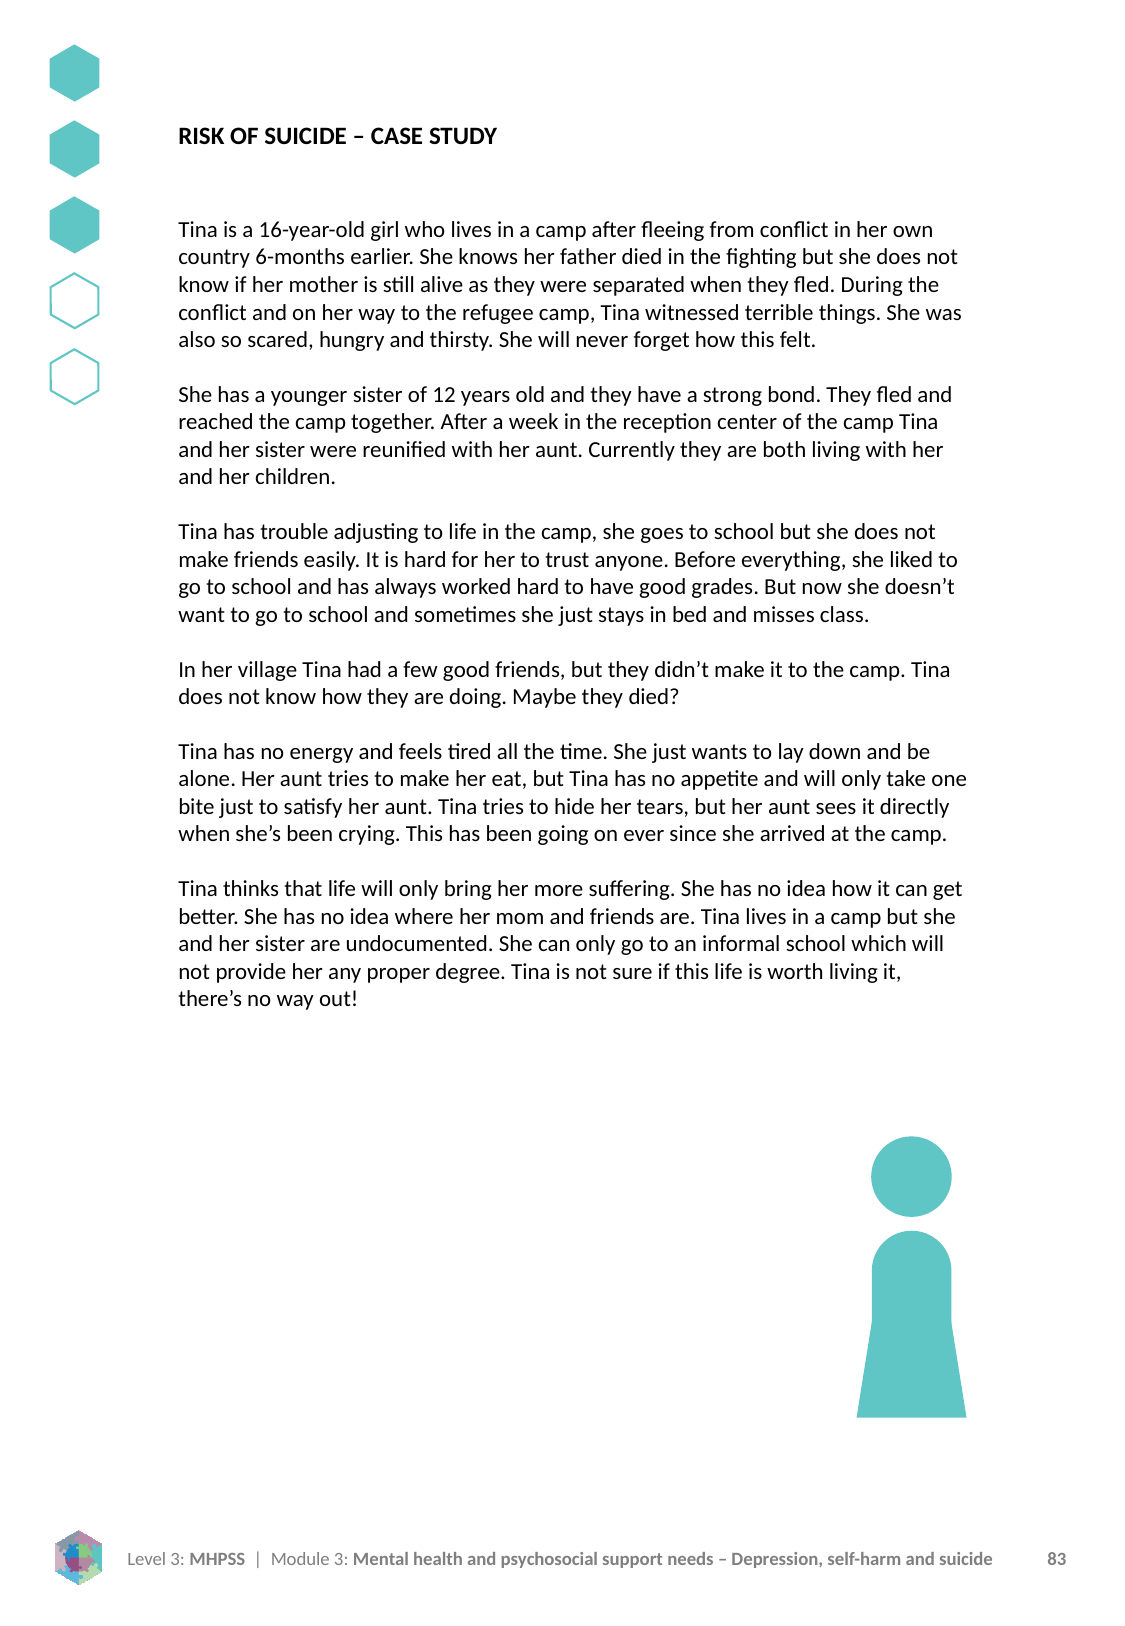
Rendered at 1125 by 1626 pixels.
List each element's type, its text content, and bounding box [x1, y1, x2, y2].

picture [55, 1530, 102, 1585]
text_box RISK OF SUICIDE – CASE STUDY [163, 112, 1025, 158]
text_box [50, 349, 99, 405]
text_box Tina is a 16-year-old girl who lives in a camp after fleeing from conflict in her own country 6-months earlier. She knows her father died in the fighting but she does not know if her mother is still alive as they were separated when they fled. During the conflict and on her way to the refugee camp, Tina witnessed terrible things. She was also so scared, hungry and thirsty. She will never forget how this felt. She has a younger sister of 12 years old and they have a strong bond. They fled and reached the camp together. After a week in the reception center of the camp Tina and her sister were reunified with her aunt. Currently they are both living with her and her children. Tina has trouble adjusting to life in the camp, she goes to school but she does not make friends easily. It is hard for her to trust anyone. Before everything, she liked to go to school and has always worked hard to have good grades. But now she doesn’t want to go to school and sometimes she just stays in bed and misses class. In her village Tina had a few good friends, but they didn’t make it to the camp. Tina does not know how they are doing. Maybe they died? Tina has no energy and feels tired all the time. She just wants to lay down and be alone. Her aunt tries to make her eat, but Tina has no appetite and will only take one bite just to satisfy her aunt. Tina tries to hide her tears, but her aunt sees it directly when she’s been crying. This has been going on ever since she arrived at the camp. Tina thinks that life will only bring her more suffering. She has no idea how it can get better. She has no idea where her mom and friends are. Tina lives in a camp but she and her sister are undocumented. She can only go to an informal school which will not provide her any proper degree. Tina is not sure if this life is worth living it, there’s no way out! [163, 207, 985, 1046]
text_box [50, 197, 99, 253]
text_box [50, 121, 99, 177]
text_box [50, 273, 99, 329]
text_box [50, 45, 99, 101]
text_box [856, 1136, 967, 1418]
